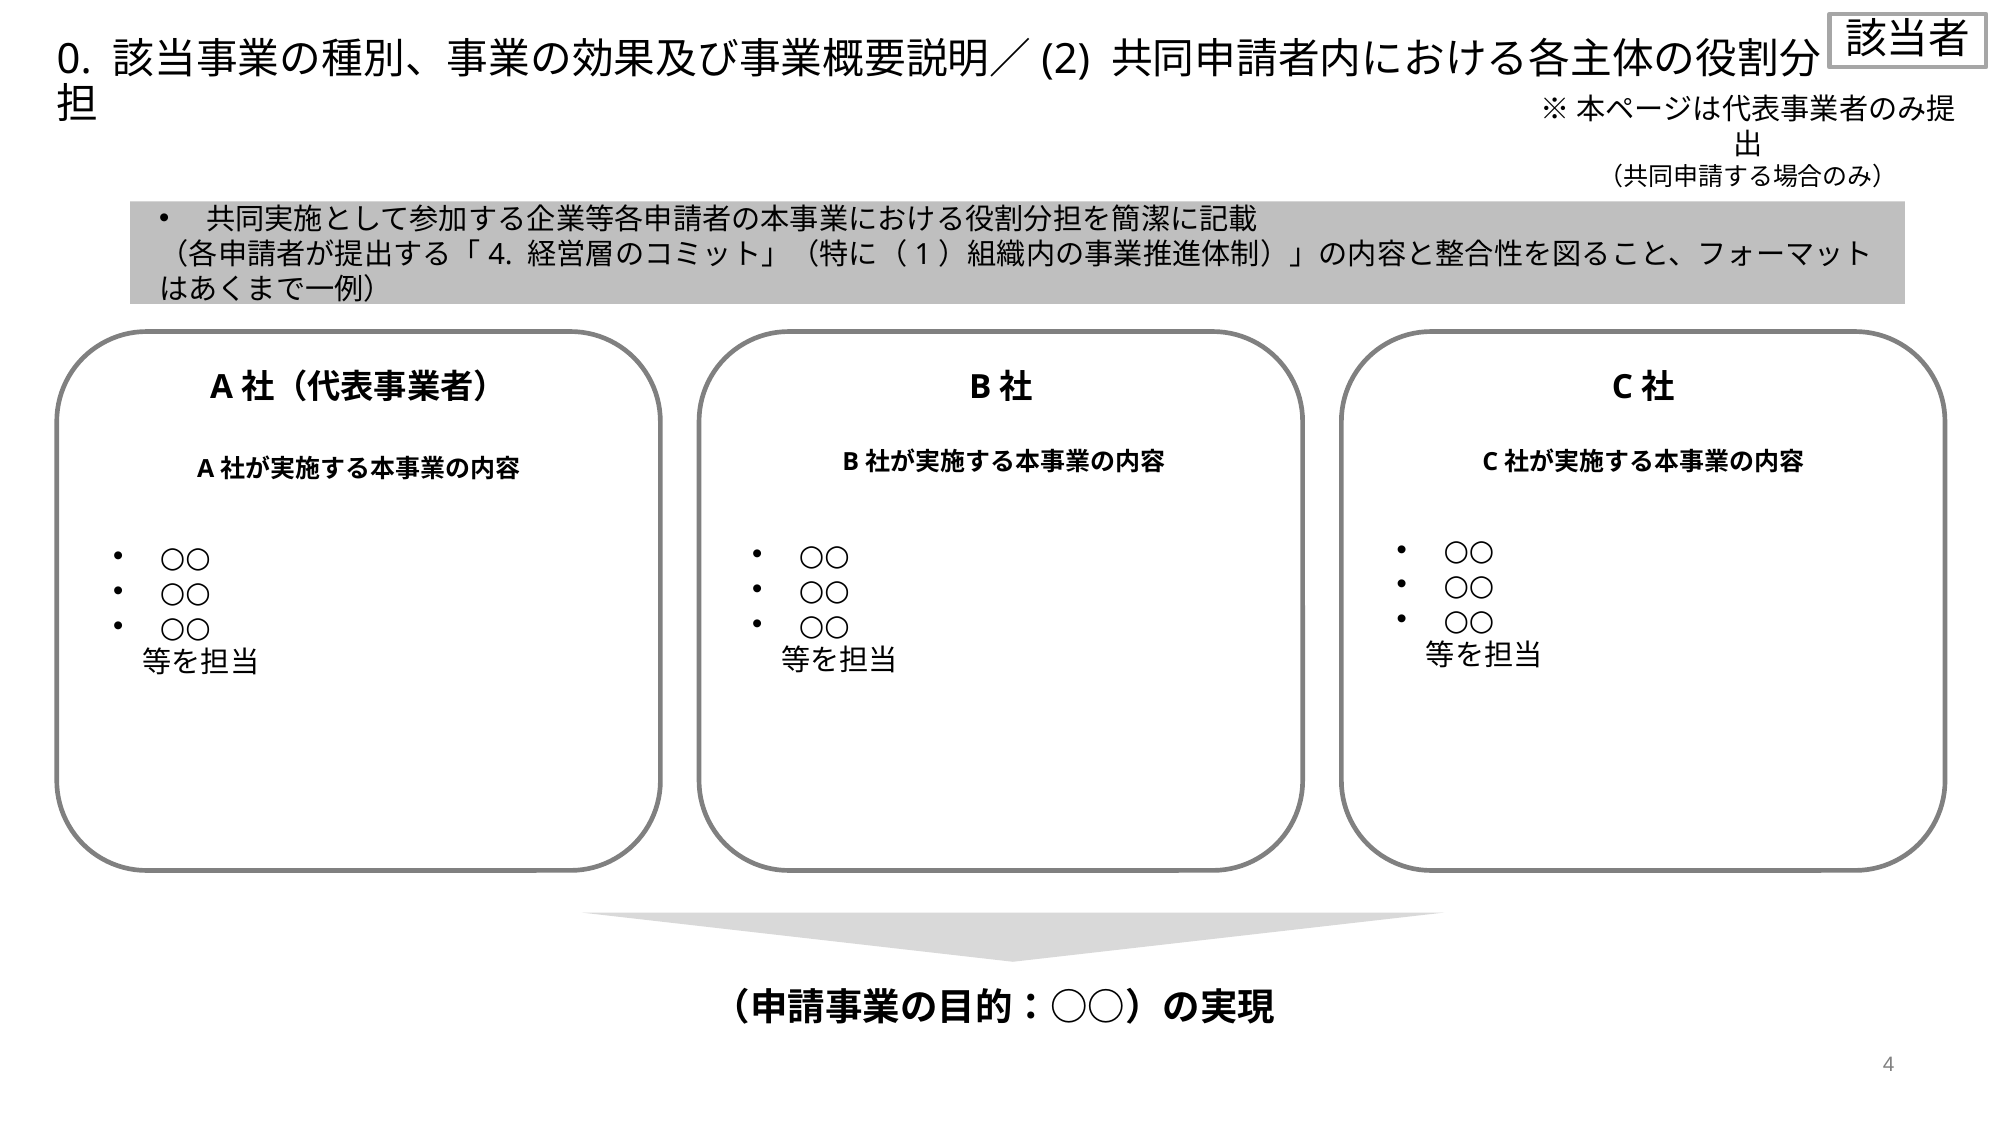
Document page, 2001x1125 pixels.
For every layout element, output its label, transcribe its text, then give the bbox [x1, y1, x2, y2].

text_box （申請事業の目的：○○）の実現 [404, 969, 1583, 1042]
text_box A社が実施する本事業の内容 [129, 435, 588, 500]
text_box ○○ ○○ ○○ 等を担当 [736, 499, 1261, 713]
text_box ○○ ○○ ○○ 等を担当 [1381, 494, 1906, 708]
text_box [580, 911, 1445, 963]
text_box B社が実施する本事業の内容 [774, 428, 1233, 493]
text_box 0. 該当事業の種別、事業の効果及び事業概要説明／(2) 共同申請者内における各主体の役割分担 [56, 37, 1851, 128]
text_box C社が実施する本事業の内容 [1414, 428, 1873, 493]
text_box A社（代表事業者） [55, 330, 662, 872]
text_box ※本ページは代表事業者のみ提出 （共同申請する場合のみ） [1514, 88, 1982, 193]
text_box 該当者 [1829, 13, 1986, 68]
text_box 共同実施として参加する企業等各申請者の本事業における役割分担を簡潔に記載 （各申請者が提出する「4. 経営層のコミット」（特に（1）組織内の事業推進体制）」の内容と整合性を図ること、フォーマットはあくまで一例） [129, 201, 1906, 305]
text_box ○○ ○○ ○○ 等を担当 [97, 501, 622, 715]
text_box C社 [1340, 330, 1946, 872]
text_box B社 [698, 330, 1304, 872]
